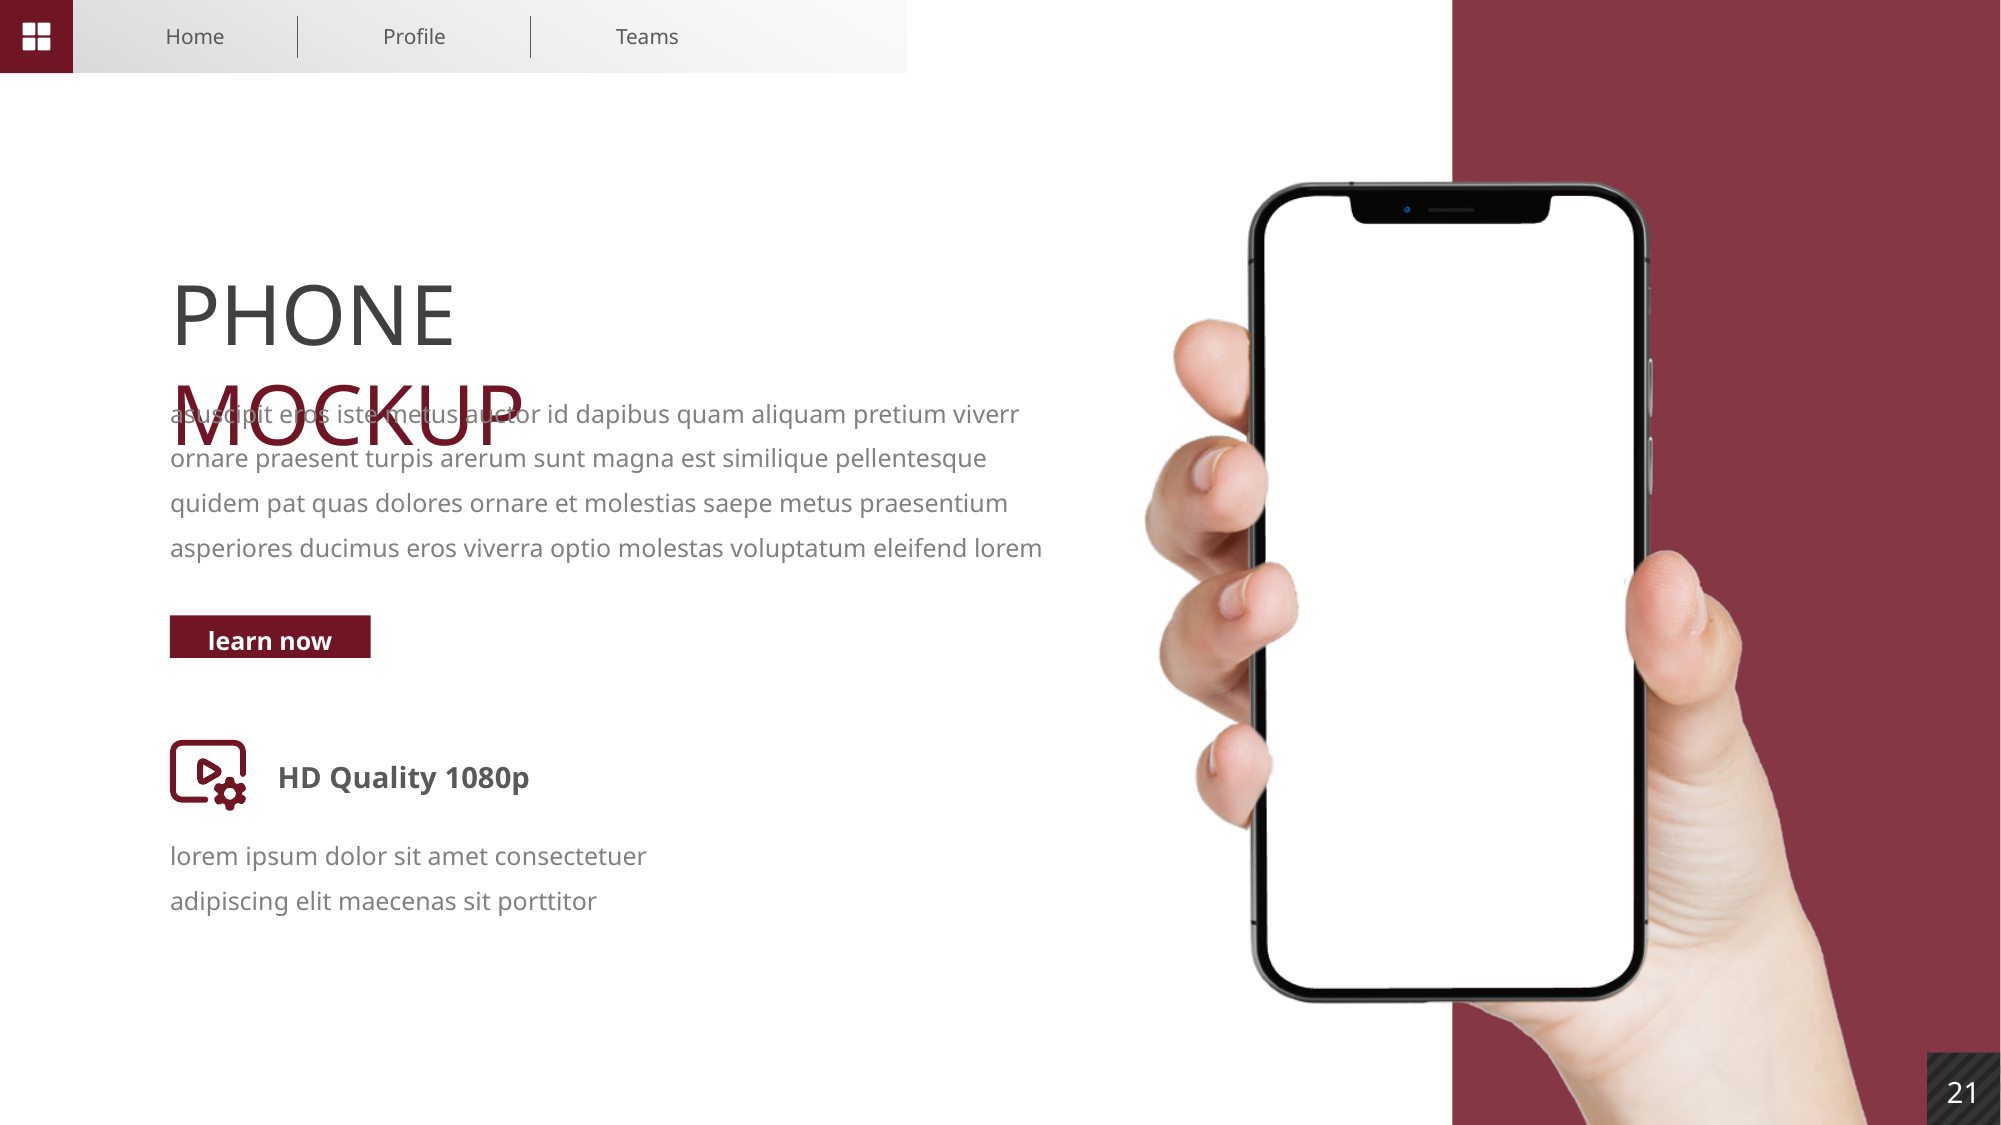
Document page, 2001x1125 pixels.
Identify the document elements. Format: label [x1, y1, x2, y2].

text_box [0, 0, 2001, 1125]
picture [1144, 181, 1869, 1125]
